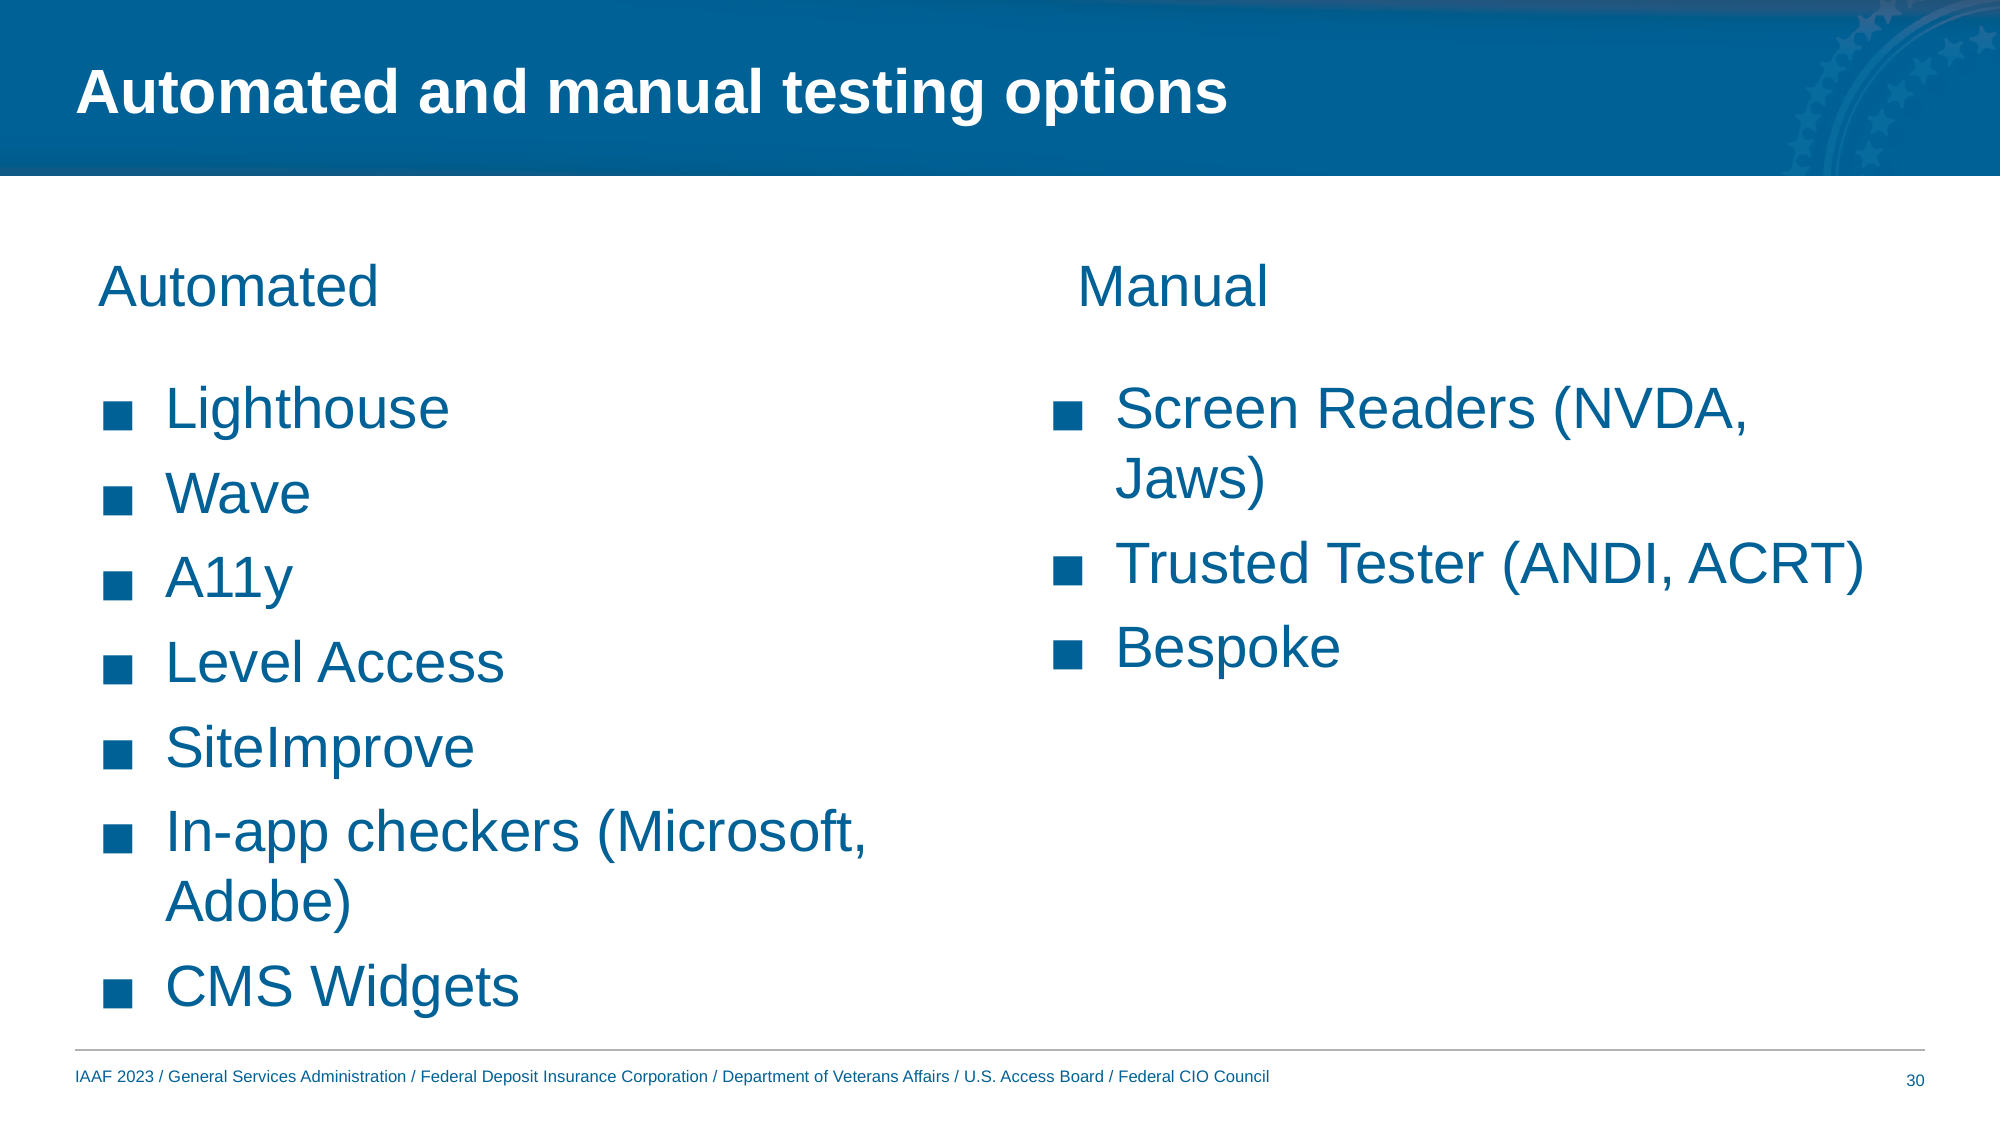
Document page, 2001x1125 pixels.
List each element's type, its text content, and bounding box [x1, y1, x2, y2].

list Manual [1025, 224, 1926, 350]
title Automated and manual testing options [75, 52, 1800, 128]
list Lighthouse Wave A11y Level Access SiteImprove In-app checkers (Microsoft, Adobe) CMS Widgets [75, 362, 975, 995]
picture [0, 168, 666, 176]
slide_number 30 [1880, 1065, 1925, 1095]
picture [0, 0, 2000, 176]
list Screen Readers (NVDA, Jaws) Trusted Tester (ANDI, ACRT) Bespoke [1025, 362, 1925, 1026]
list Automated [75, 224, 975, 350]
